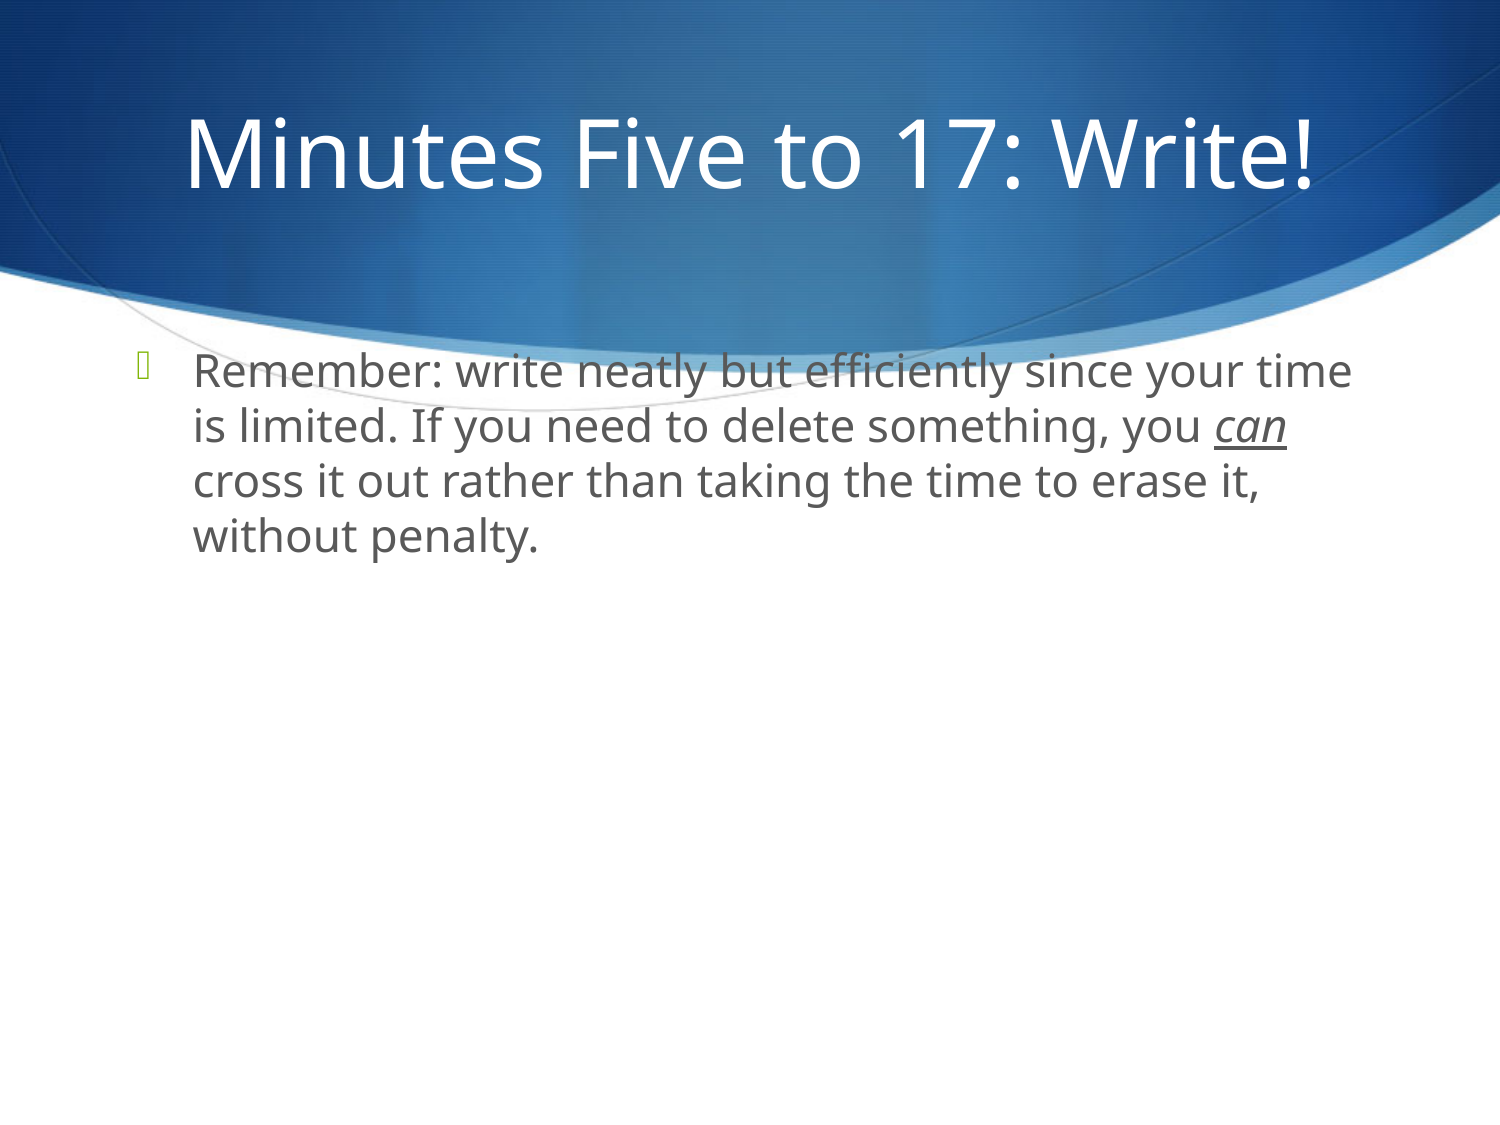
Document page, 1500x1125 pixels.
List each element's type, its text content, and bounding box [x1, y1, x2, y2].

list Remember: write neatly but efficiently since your time is limited. If you need to delete something, you can cross it out rather than taking the time to erase it, without penalty. [121, 334, 1379, 991]
picture [0, 0, 1500, 1125]
title Minutes Five to 17: Write! [74, 56, 1426, 245]
